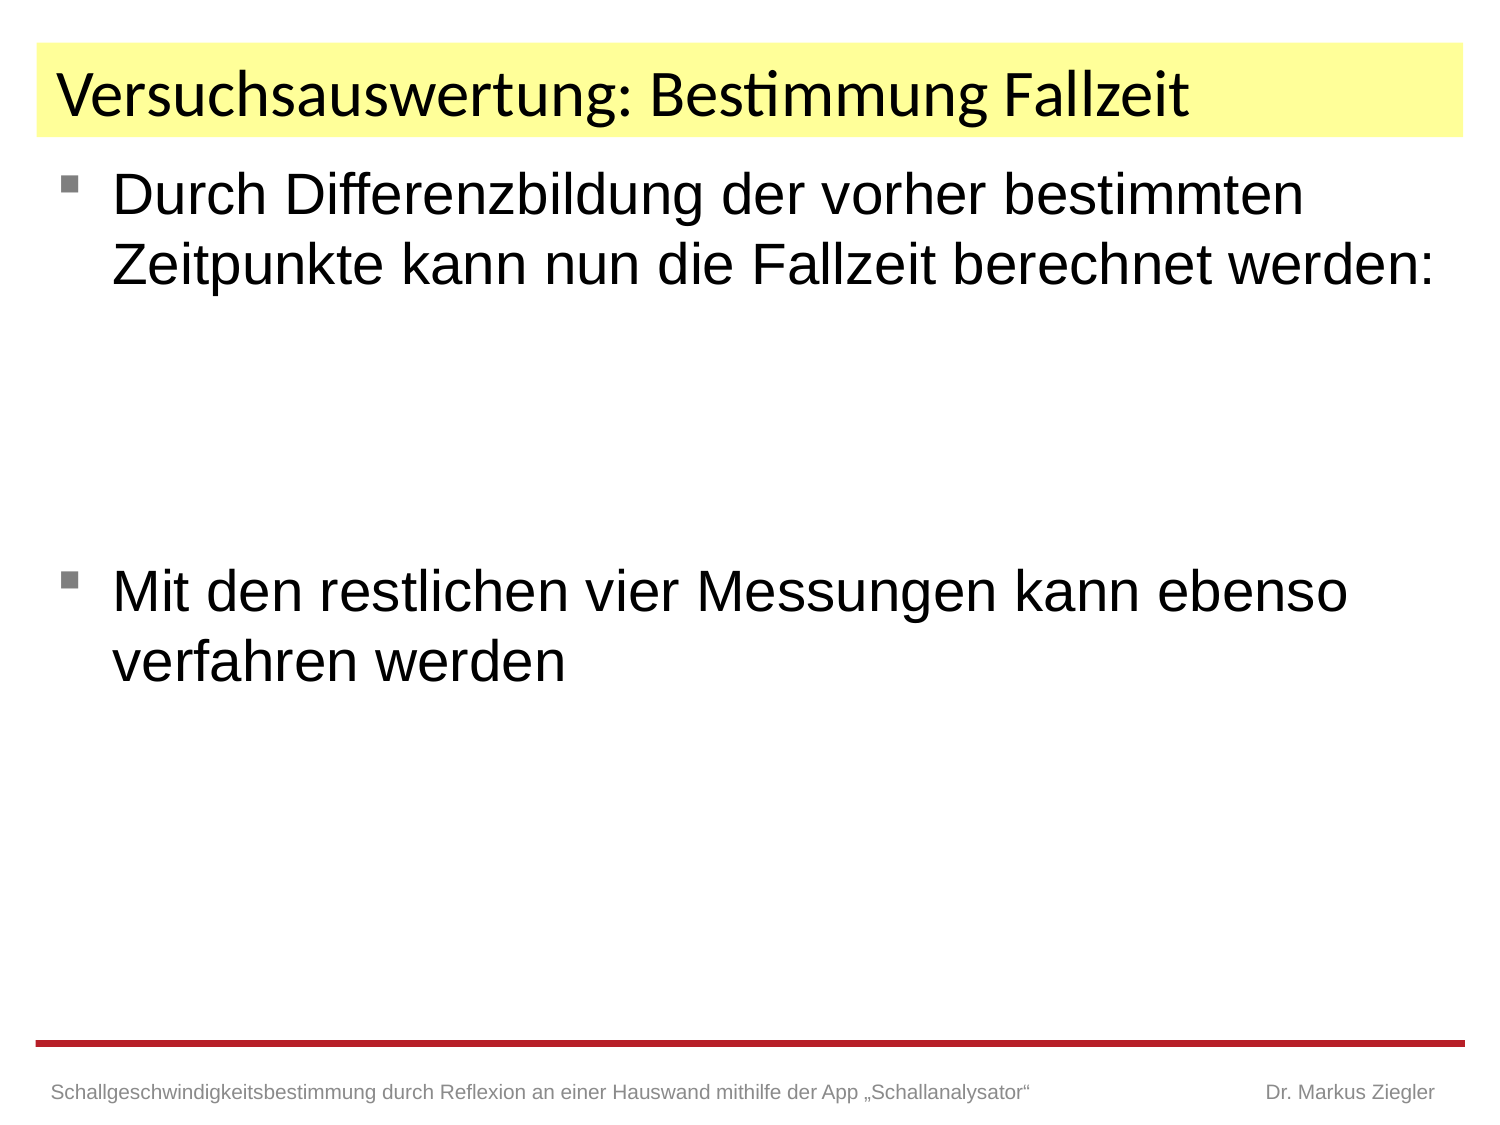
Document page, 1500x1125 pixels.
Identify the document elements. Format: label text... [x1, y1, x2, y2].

footer Schallgeschwindigkeitsbestimmung durch Reflexion an einer Hauswand mithilfe der App „Schallanalysator“ Dr. Markus Ziegler [35, 1061, 1459, 1122]
title Versuchsauswertung: Bestimmung Fallzeit [41, 42, 1459, 149]
